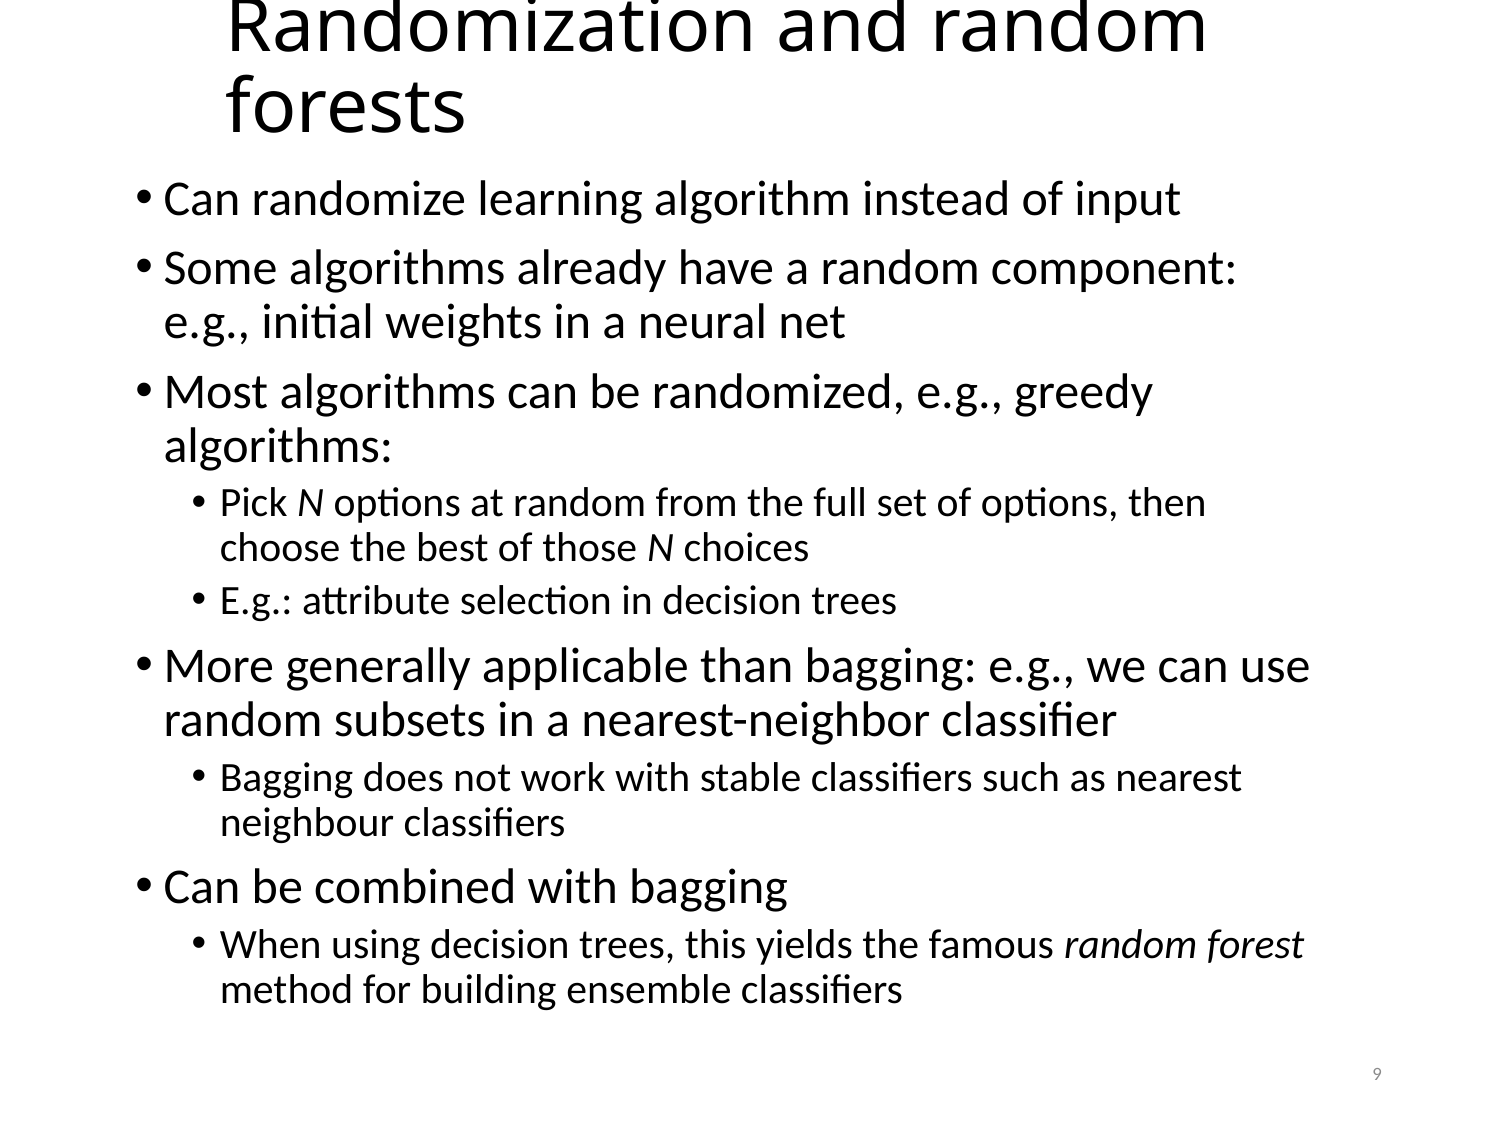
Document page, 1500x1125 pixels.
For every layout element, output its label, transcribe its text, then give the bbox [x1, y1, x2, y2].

slide_number 9 [1059, 1042, 1397, 1103]
list Can randomize learning algorithm instead of input Some algorithms already have a random component: e.g., initial weights in a neural net Most algorithms can be randomized, e.g., greedy algorithms: Pick N options at random from the full set of options, then choose the best of those N choices E.g.: attribute selection in decision trees More generally applicable than bagging: e.g., we can use random subsets in a nearest-neighbor classifier Bagging does not work with stable classifiers such as nearest neighbour classifiers Can be combined with bagging When using decision trees, this yields the famous random forest method for building ensemble classifiers [120, 164, 1328, 1021]
title Randomization and random forests [210, 0, 1341, 162]
